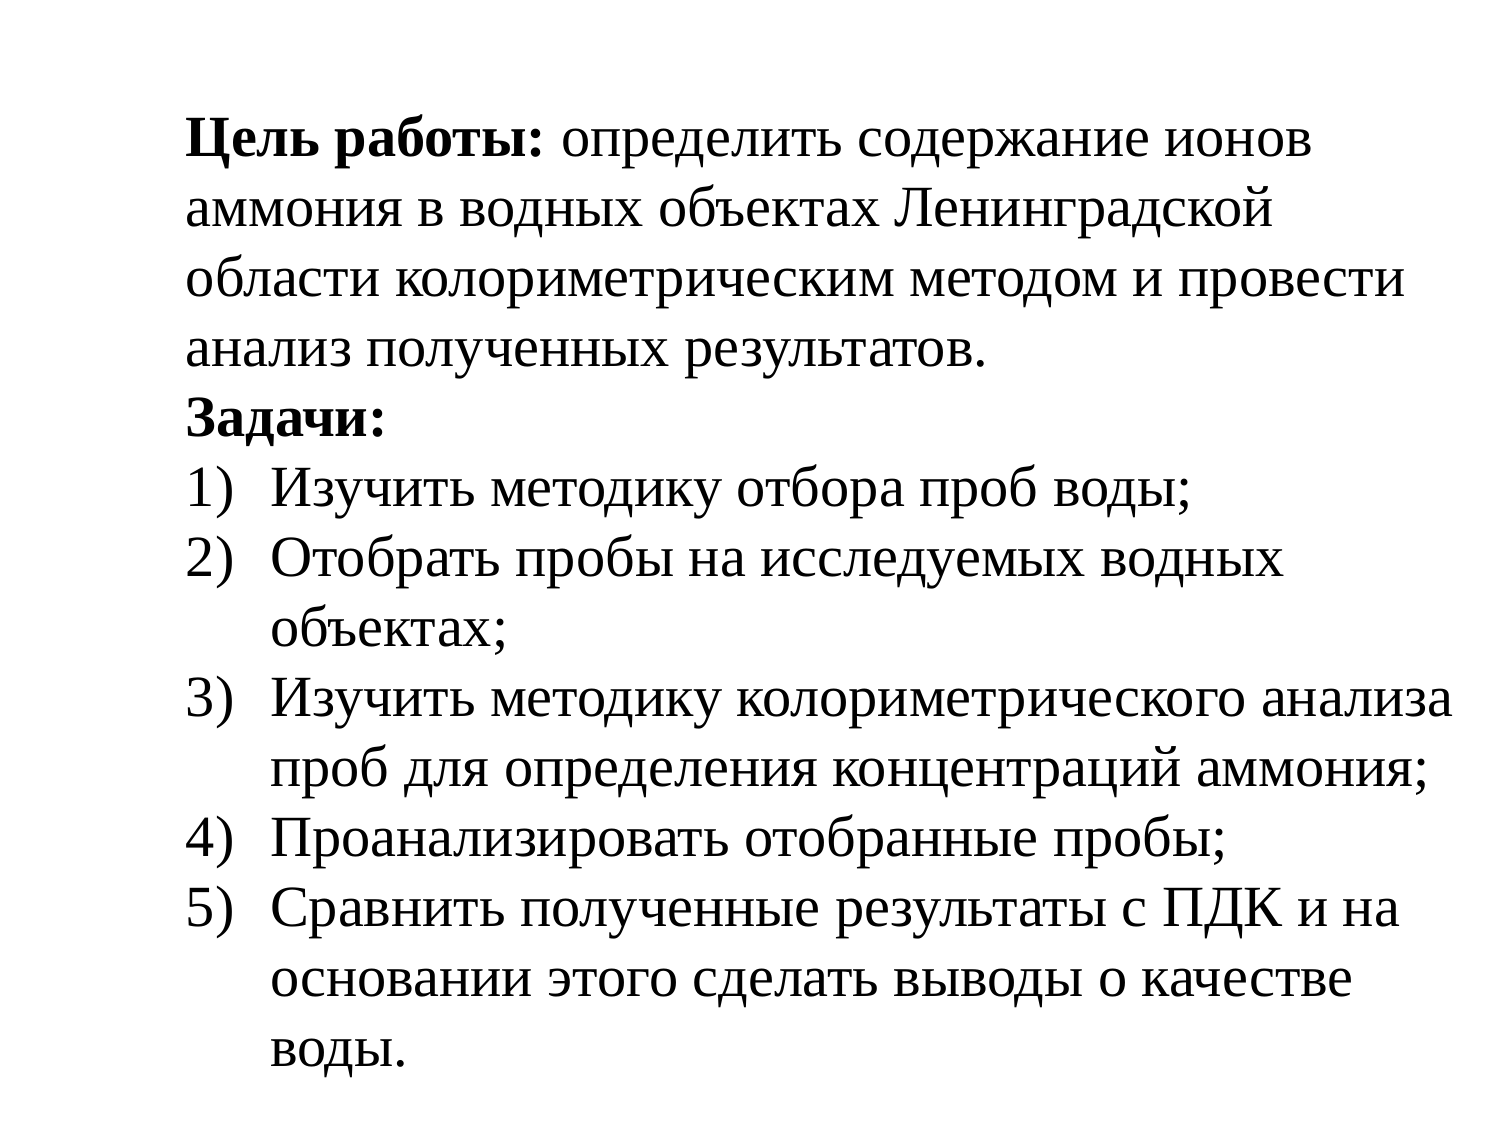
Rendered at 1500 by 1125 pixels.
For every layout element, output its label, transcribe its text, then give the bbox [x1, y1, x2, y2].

text_box Цель работы: определить содержание ионов аммония в водных объектах Ленинградской области колориметрическим методом и провести анализ полученных результатов. Задачи: Изучить методику отбора проб воды; Отобрать пробы на исследуемых водных объектах; Изучить методику колориметрического анализа проб для определения концентраций аммония; Проанализировать отобранные пробы; Сравнить полученные результаты с ПДК и на основании этого сделать выводы о качестве воды. [171, 90, 1500, 1086]
